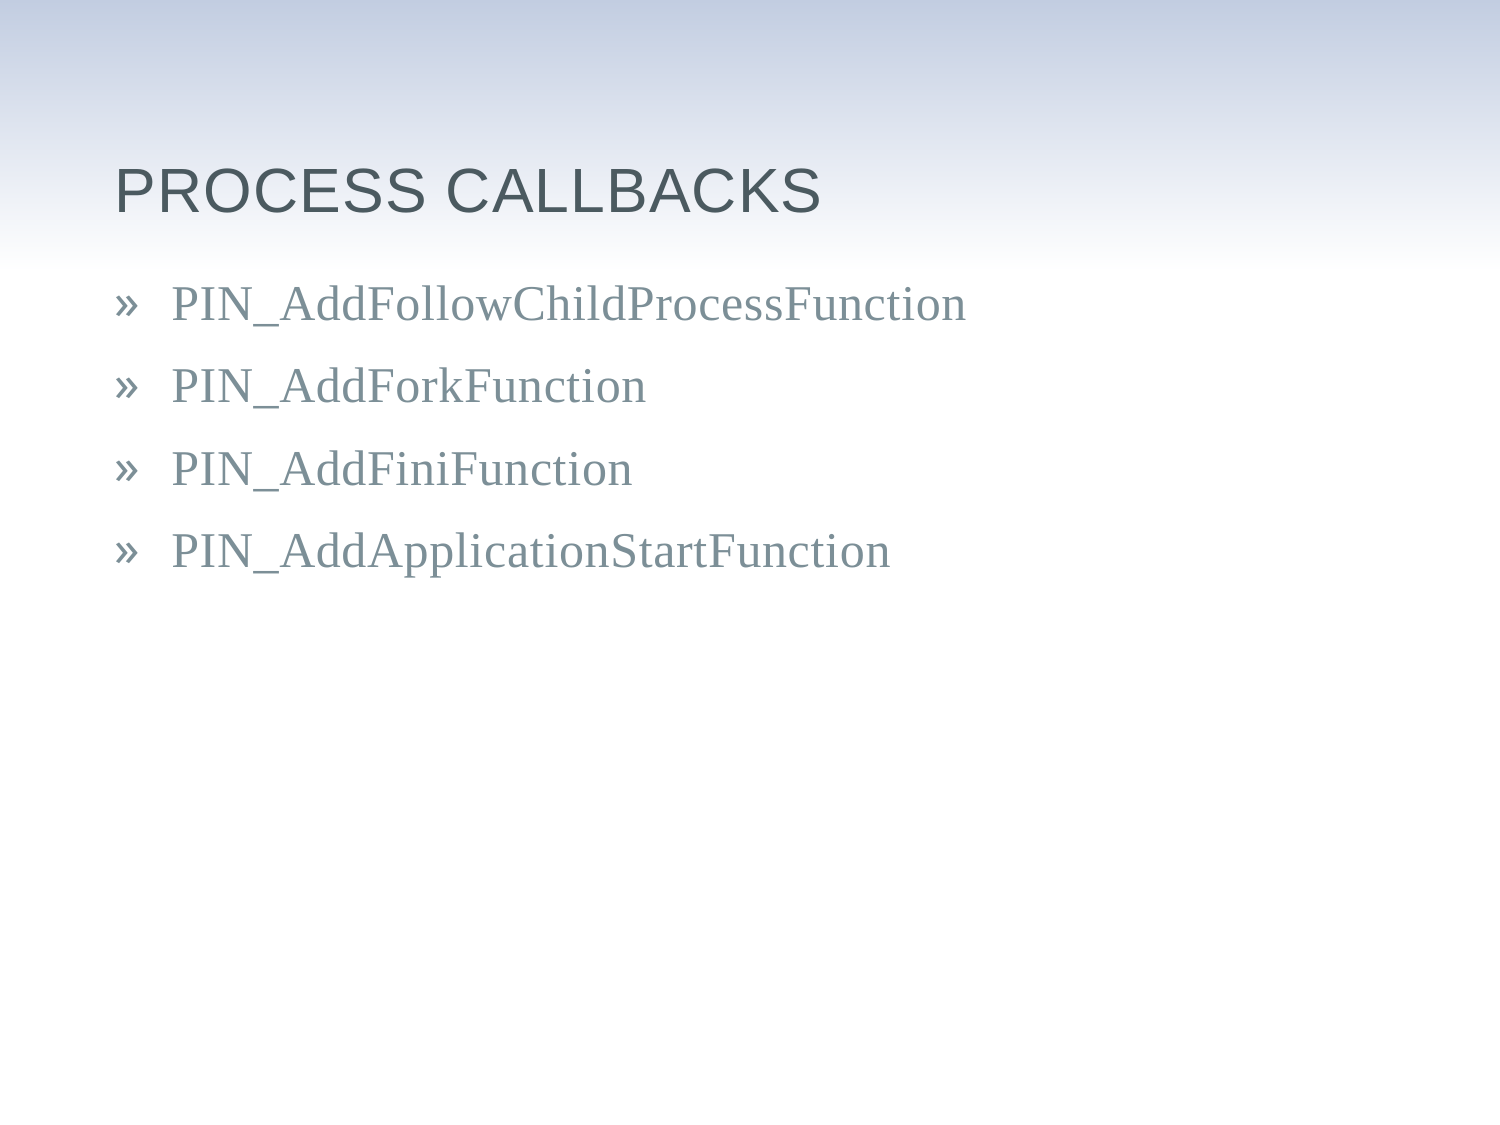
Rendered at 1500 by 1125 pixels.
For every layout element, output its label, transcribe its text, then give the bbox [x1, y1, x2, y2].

title PROCESS CALLBACKS [99, 45, 1400, 233]
list PIN_AddFollowChildProcessFunction PIN_AddForkFunction PIN_AddFiniFunction PIN_AddApplicationStartFunction [99, 262, 1400, 938]
